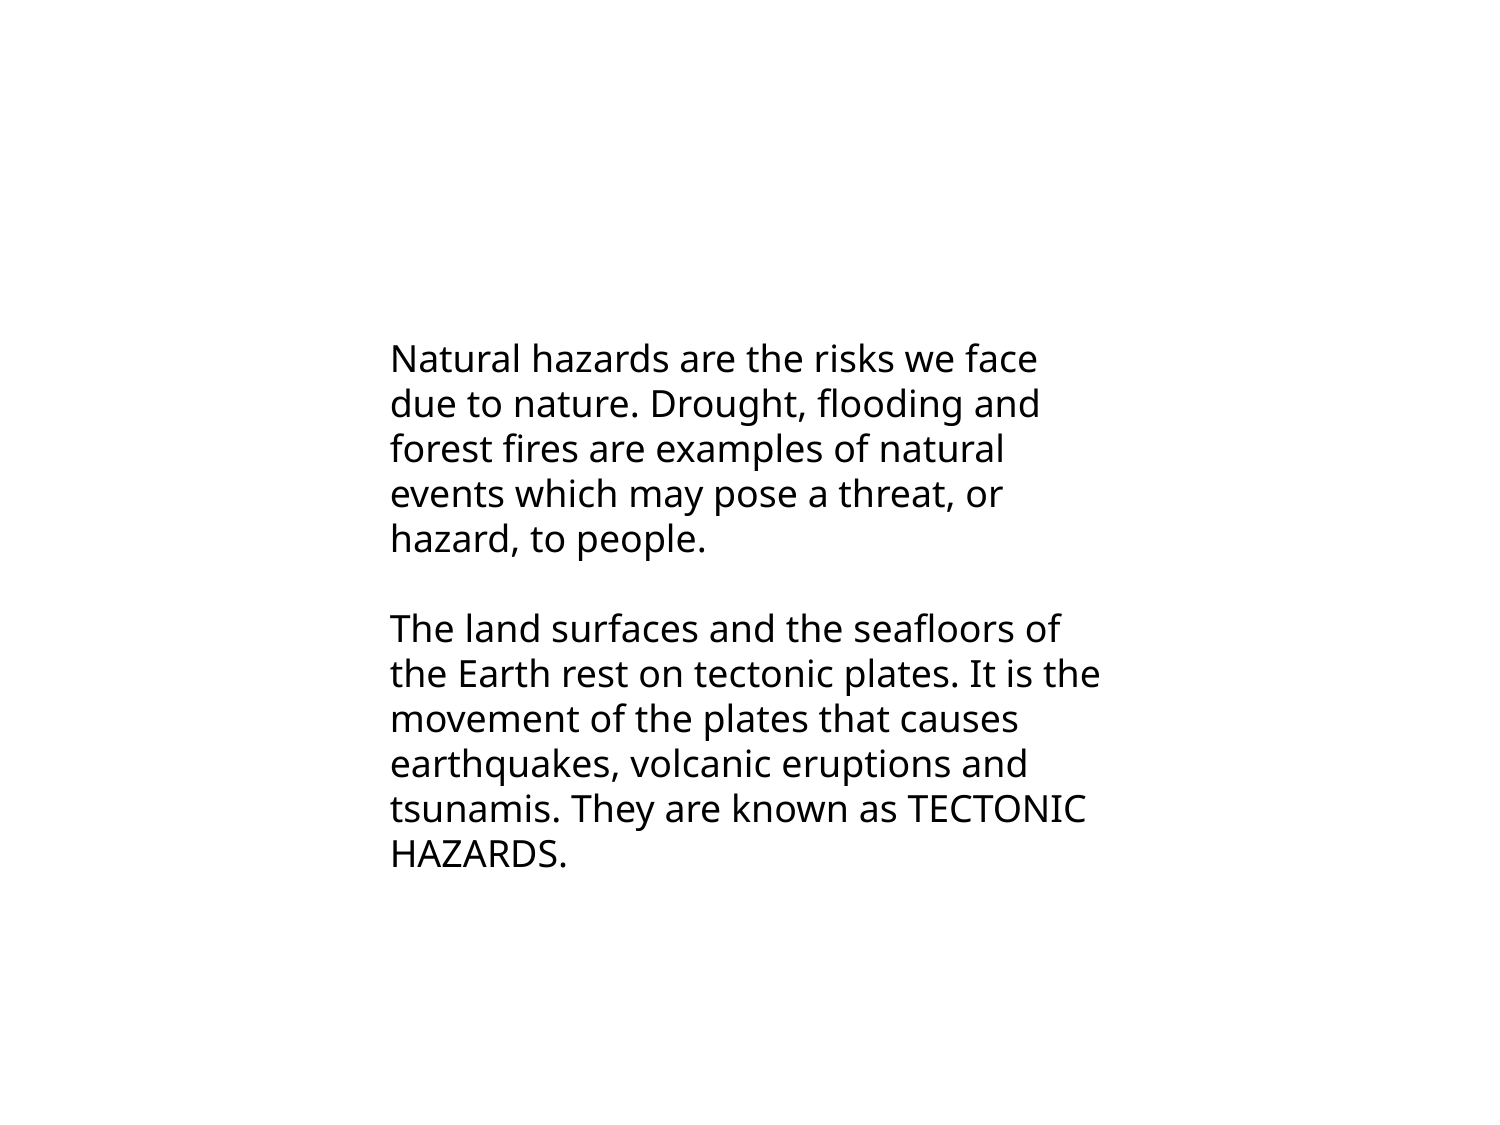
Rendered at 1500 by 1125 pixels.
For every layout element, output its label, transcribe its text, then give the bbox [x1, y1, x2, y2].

text_box Natural hazards are the risks we face due to nature. Drought, flooding and forest fires are examples of natural events which may pose a threat, or hazard, to people. The land surfaces and the seafloors of the Earth rest on tectonic plates. It is the movement of the plates that causes earthquakes, volcanic eruptions and tsunamis. They are known as TECTONIC HAZARDS. [374, 327, 1125, 883]
